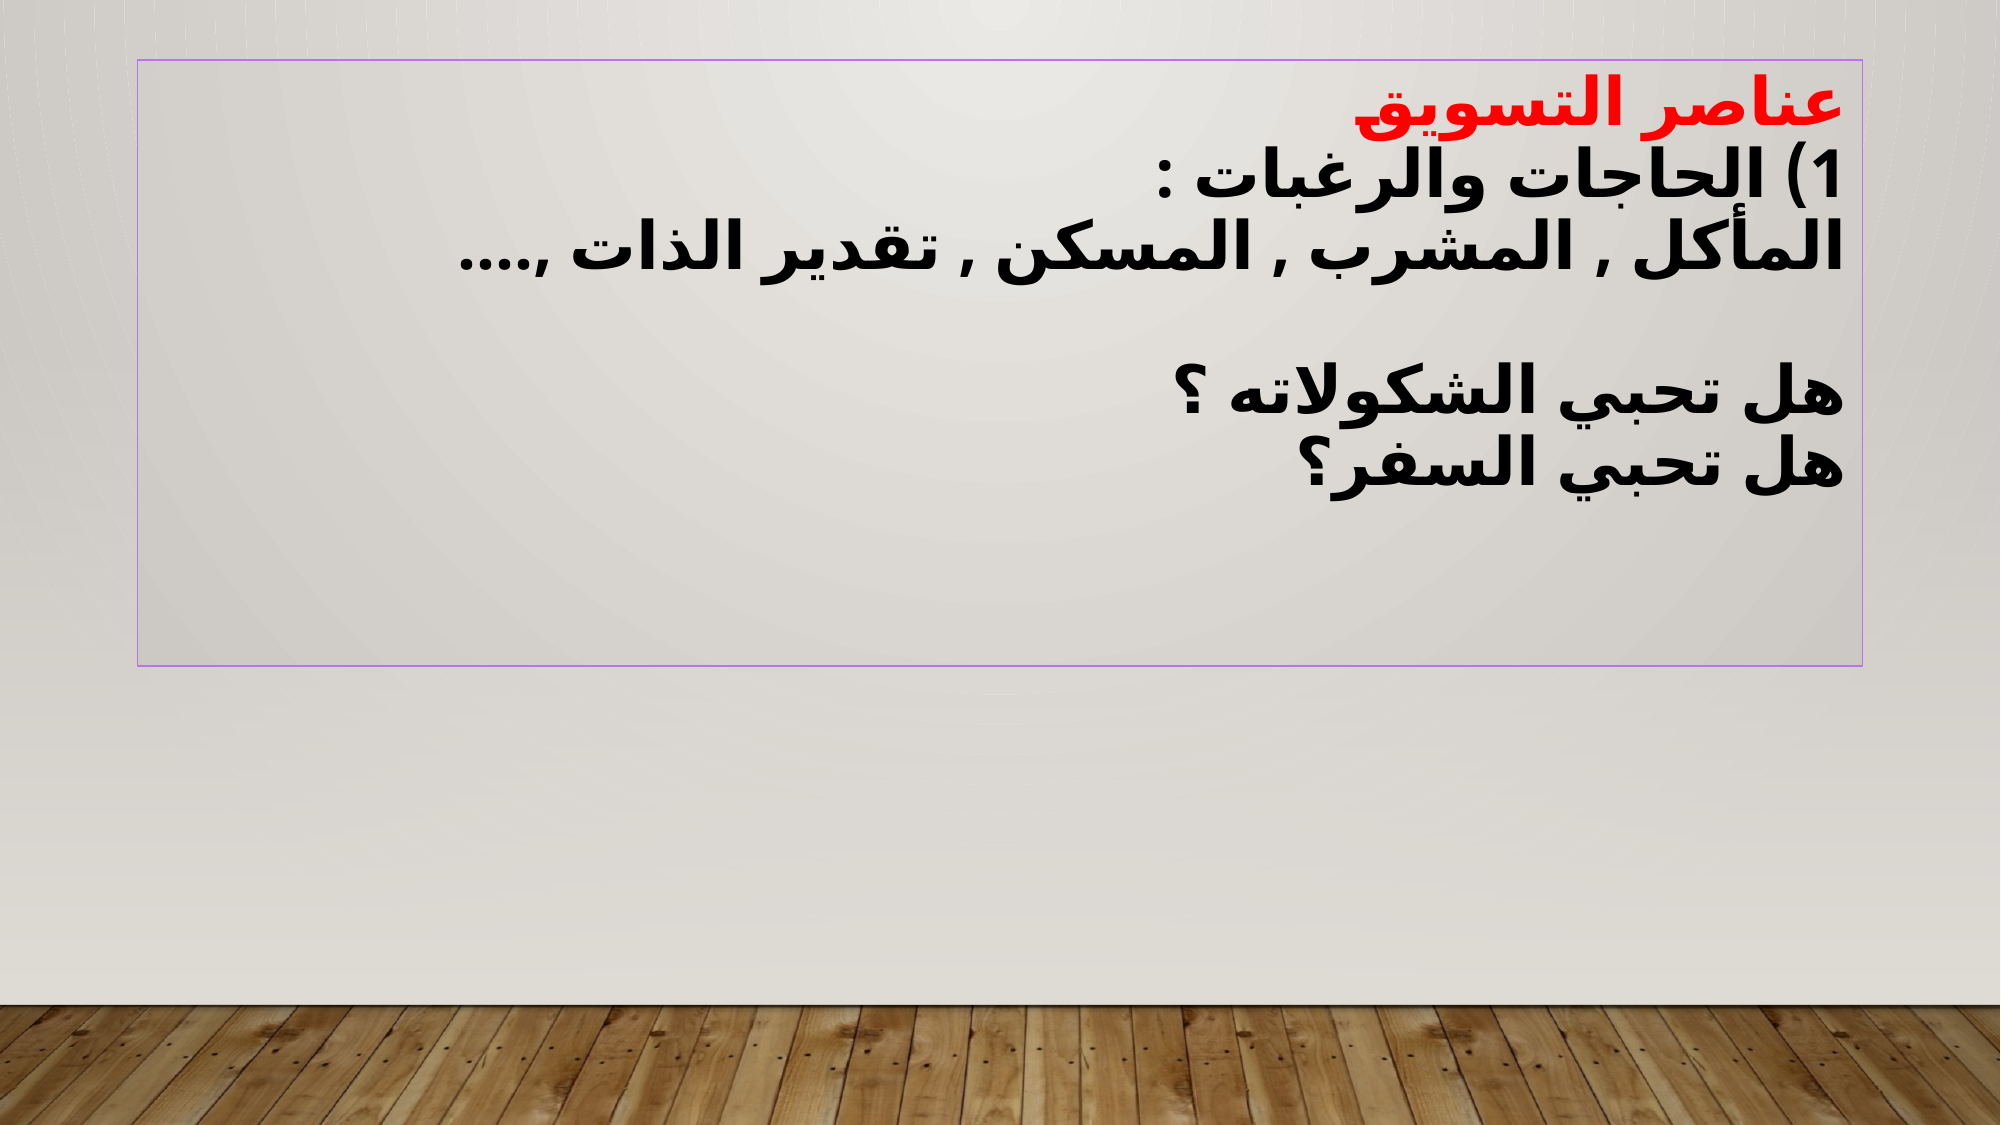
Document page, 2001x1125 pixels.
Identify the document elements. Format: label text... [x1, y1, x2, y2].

picture [0, 1005, 2000, 1125]
title عناصر التسويق 1) الحاجات والرغبات : المأكل , المشرب , المسكن , تقدير الذات ,.... هل تحبي الشكولاته ؟ هل تحبي السفر؟ [137, 59, 1863, 667]
